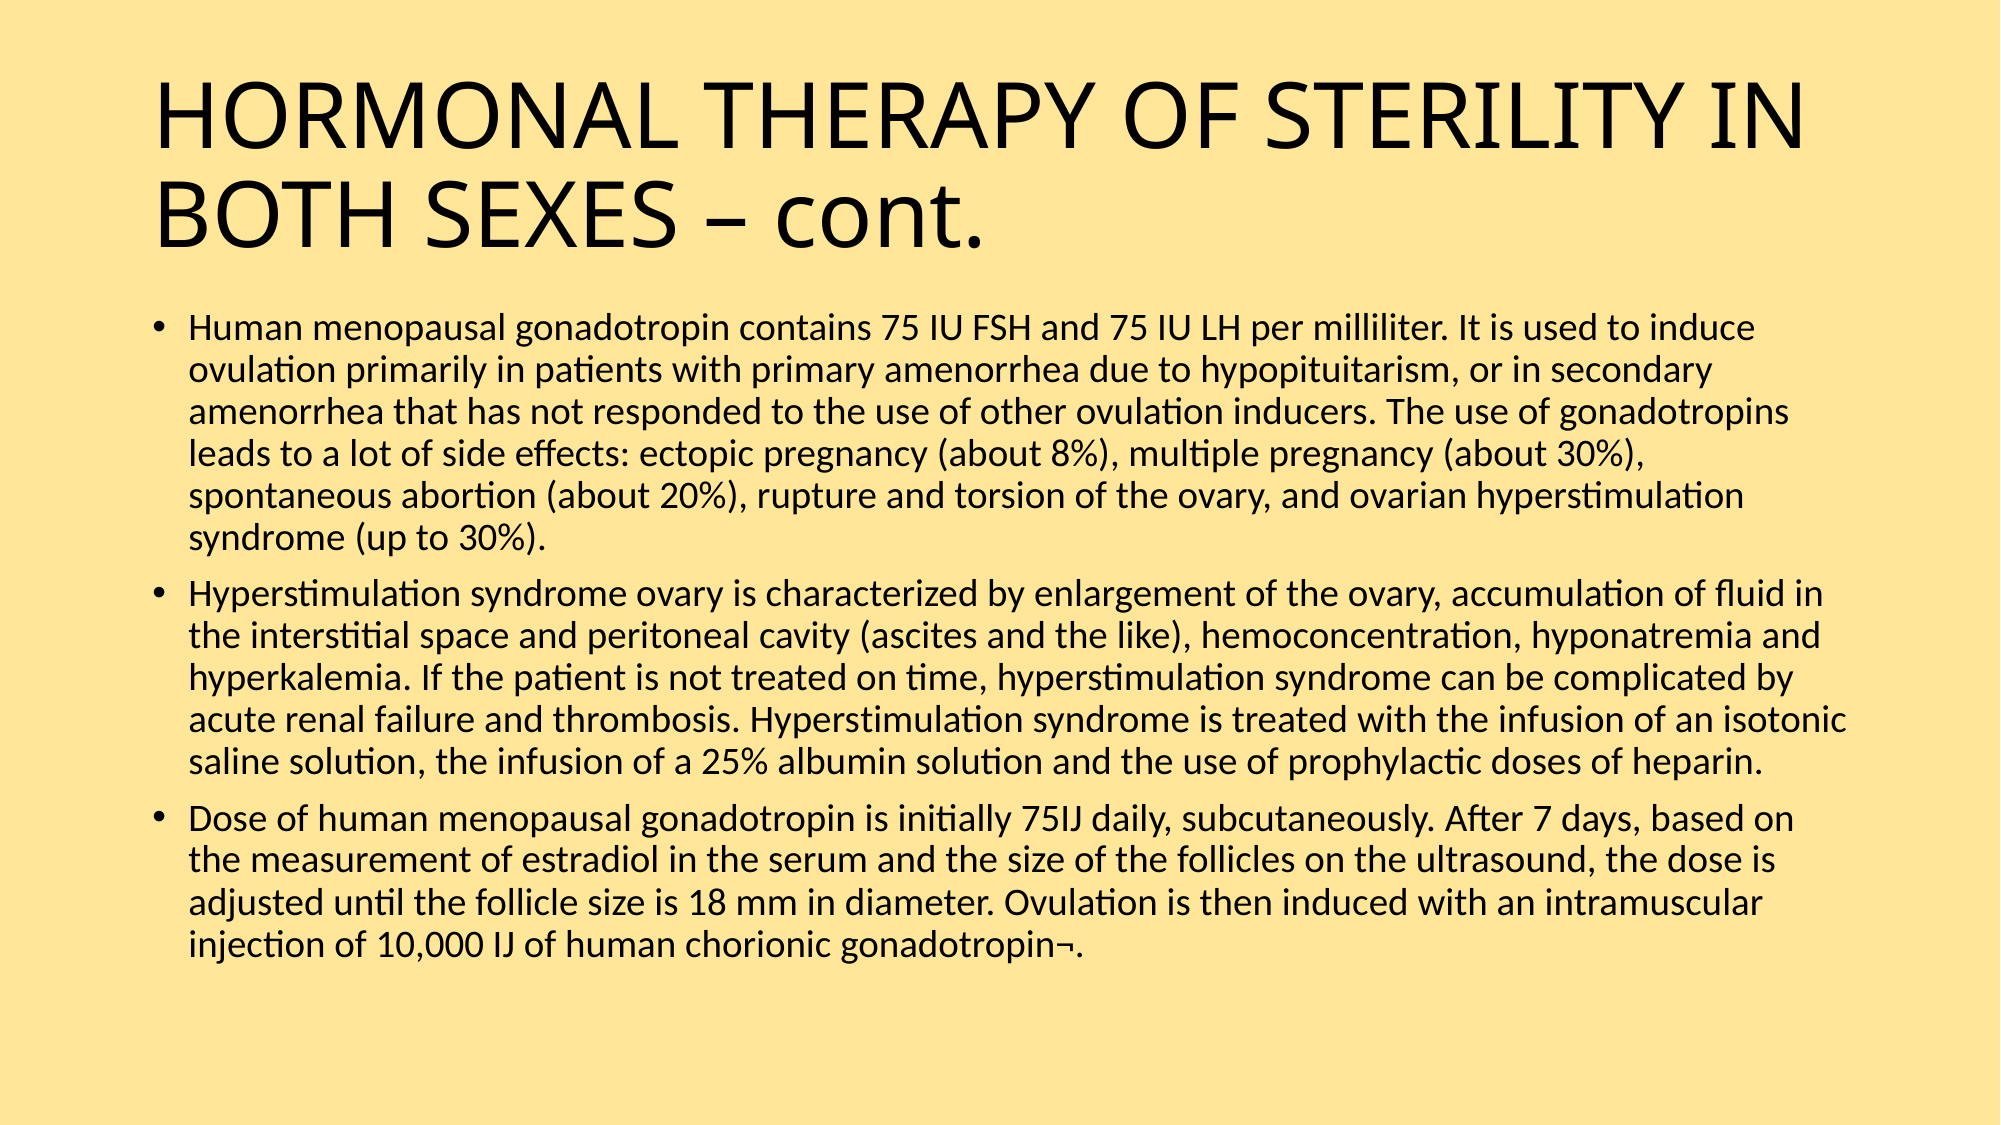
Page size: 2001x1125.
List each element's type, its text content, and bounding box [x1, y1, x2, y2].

title HORMONAL THERAPY OF STERILITY IN BOTH SEXES – cont. [137, 59, 1863, 278]
list Human menopausal gonadotropin contains 75 IU FSH and 75 IU LH per milliliter. It is used to induce ovulation primarily in patients with primary amenorrhea due to hypopituitarism, or in secondary amenorrhea that has not responded to the use of other ovulation inducers. The use of gonadotropins leads to a lot of side effects: ectopic pregnancy (about 8%), multiple pregnancy (about 30%), spontaneous abortion (about 20%), rupture and torsion of the ovary, and ovarian hyperstimulation syndrome (up to 30%). Hyperstimulation syndrome ovary is characterized by enlargement of the ovary, accumulation of fluid in the interstitial space and peritoneal cavity (ascites and the like), hemoconcentration, hyponatremia and hyperkalemia. If the patient is not treated on time, hyperstimulation syndrome can be complicated by acute renal failure and thrombosis. Hyperstimulation syndrome is treated with the infusion of an isotonic saline solution, the infusion of a 25% albumin solution and the use of prophylactic doses of heparin. Dose of human menopausal gonadotropin is initially 75IJ daily, subcutaneously. After 7 days, based on the measurement of estradiol in the serum and the size of the follicles on the ultrasound, the dose is adjusted until the follicle size is 18 mm in diameter. Ovulation is then induced with an intramuscular injection of 10,000 IJ of human chorionic gonadotropin¬. [137, 299, 1863, 1014]
